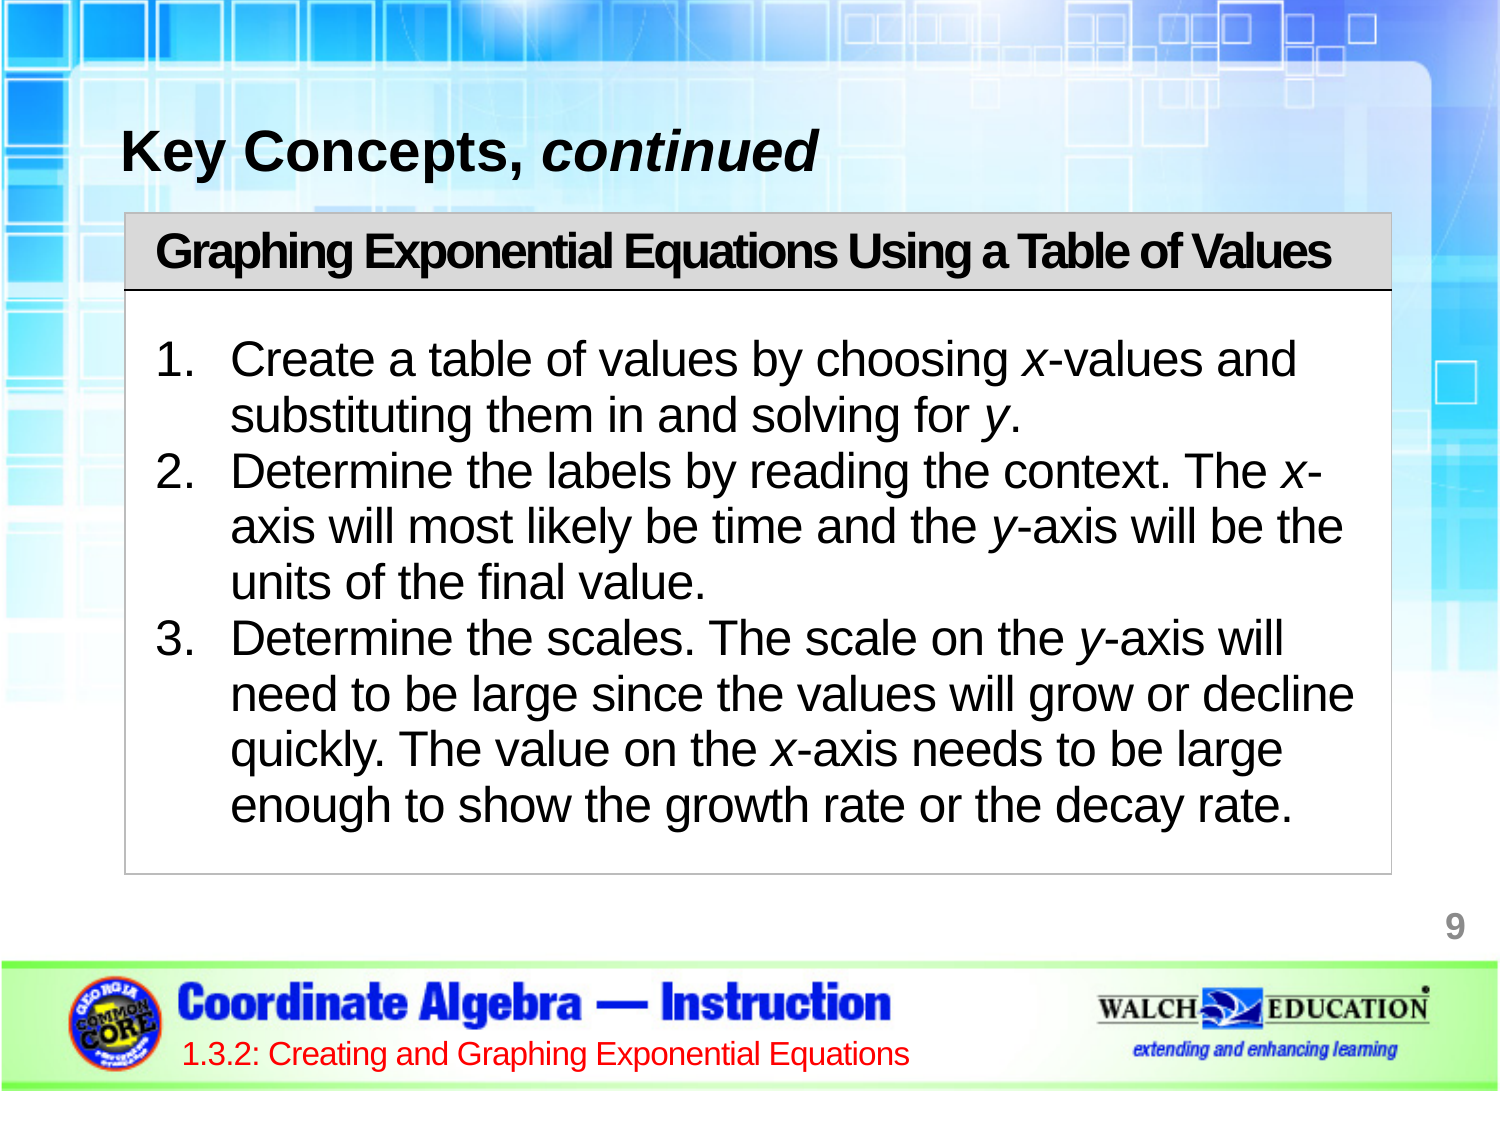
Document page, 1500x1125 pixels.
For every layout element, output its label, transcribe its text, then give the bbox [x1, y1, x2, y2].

table_header Graphing Exponential Equations Using a Table of Values [126, 214, 1391, 289]
table_cell Create a table of values by choosing x-values and substituting them in and solving for y. Determine the labels by reading the context. The x-axis will most likely be time and the y-axis will be the units of the final value. Determine the scales. The scale on the y-axis will need to be large since the values will grow or decline quickly. The value on the x-axis needs to be large enough to show the growth rate or the decay rate. [126, 291, 1391, 873]
picture [1, 0, 1500, 1091]
slide_number 9 [1361, 901, 1481, 949]
subtitle Key Concepts, continued [105, 105, 1394, 925]
list 1.3.2: Creating and Graphing Exponential Equations [166, 1024, 1171, 1069]
